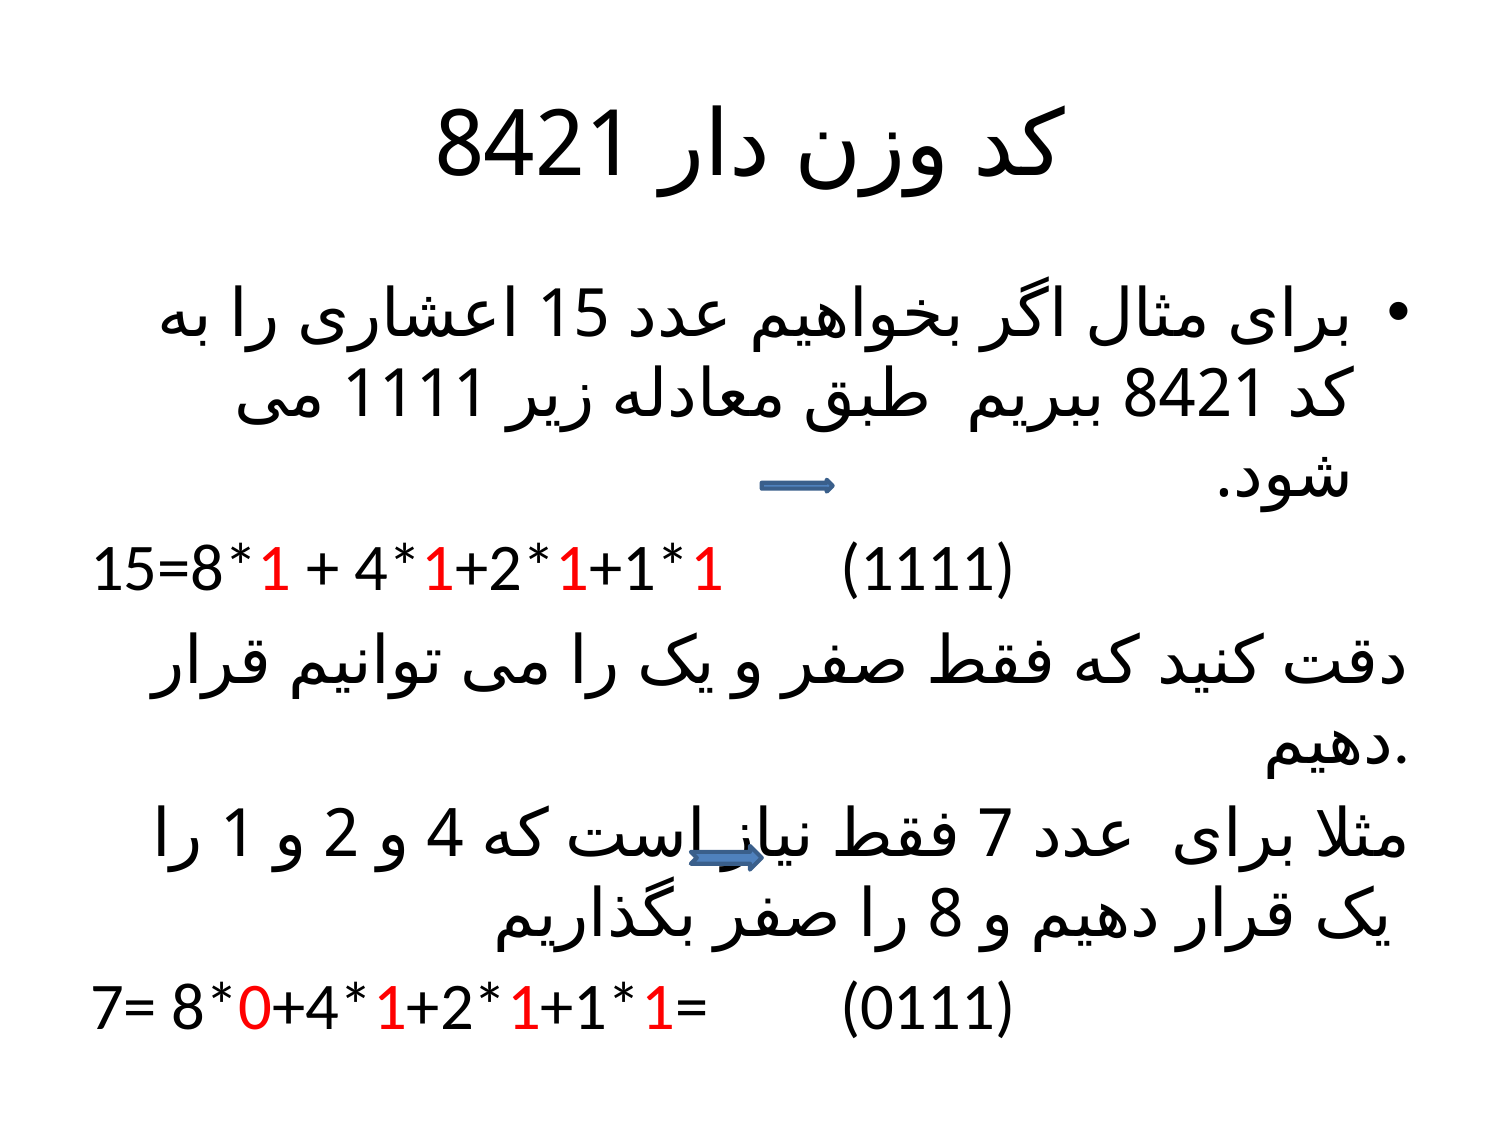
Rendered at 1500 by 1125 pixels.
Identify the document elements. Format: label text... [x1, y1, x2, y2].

list برای مثال اگر بخواهیم عدد 15 اعشاری را به کد 8421 ببریم طبق معادله زیر 1111 می شود. 15=8*1 + 4*1+2*1+1*1 (1111) دقت کنید که فقط صفر و یک را می توانیم قرار دهیم. مثلا برای عدد 7 فقط نیاز است که 4 و 2 و 1 را یک قرار دهیم و 8 را صفر بگذاریم 7= 8*0+4*1+2*1+1*1= (0111) [75, 262, 1425, 1005]
text_box [759, 477, 835, 494]
title کد وزن دار 8421 [75, 45, 1425, 233]
text_box [688, 844, 764, 872]
